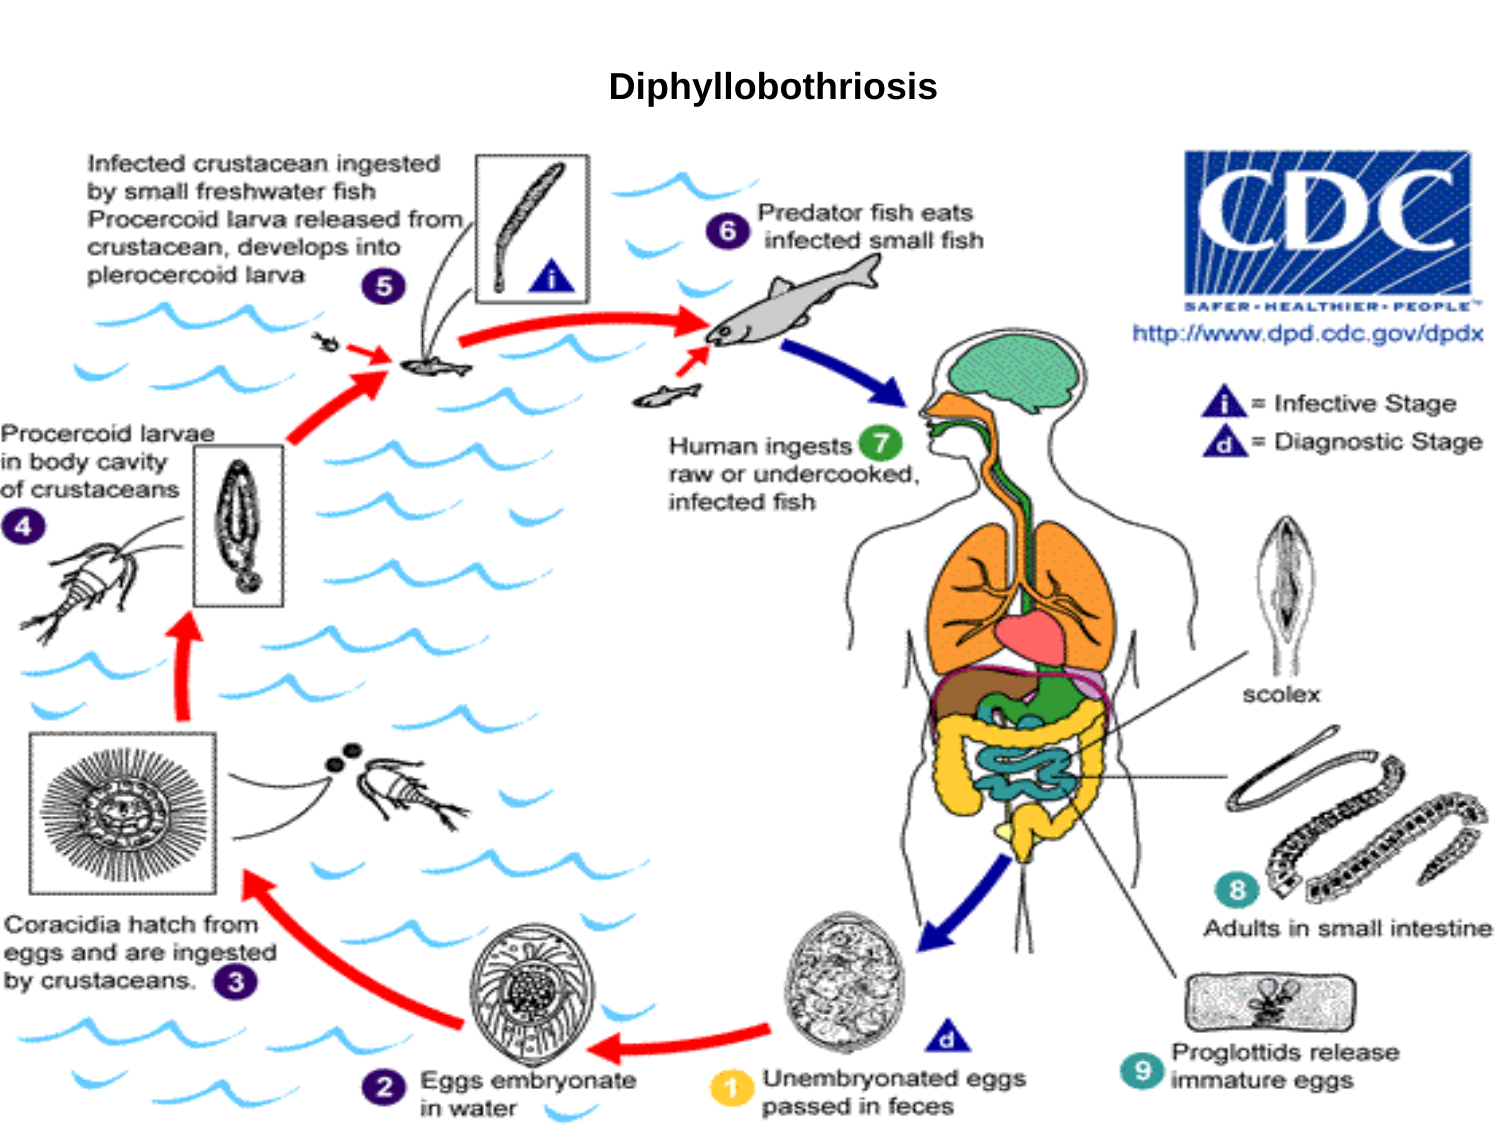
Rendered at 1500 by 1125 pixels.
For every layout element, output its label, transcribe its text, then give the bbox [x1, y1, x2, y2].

text_box Diphyllobothriosis [194, 54, 1353, 115]
picture [0, 148, 1500, 1125]
